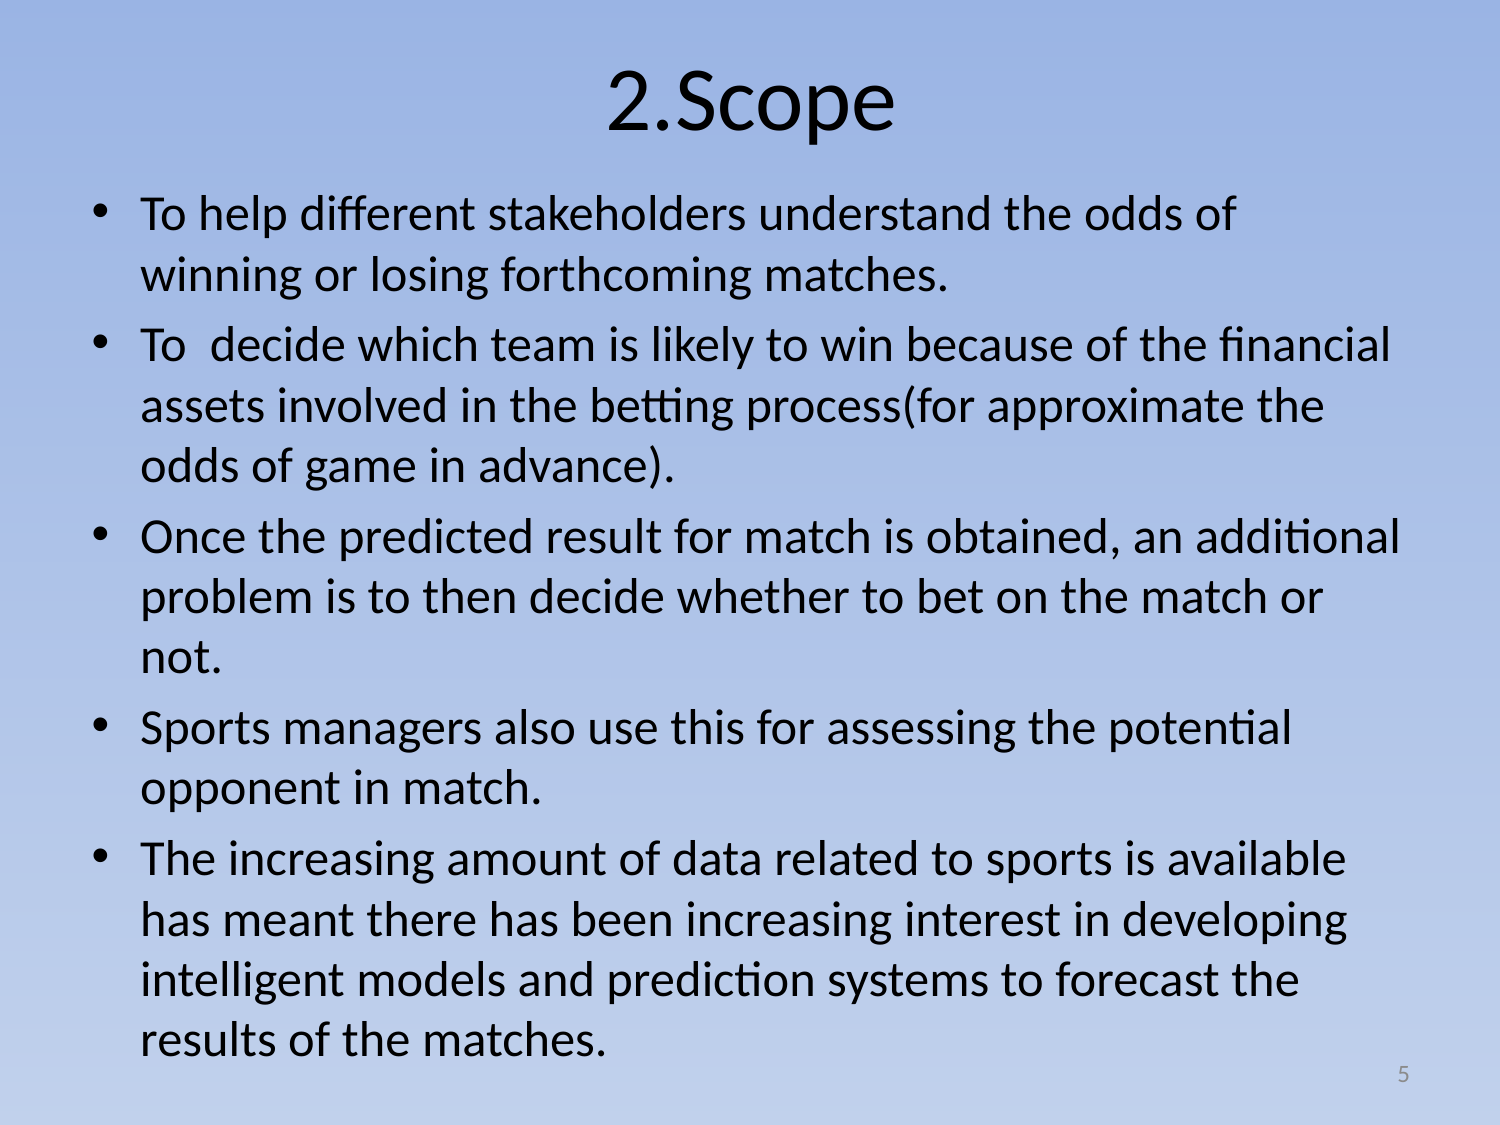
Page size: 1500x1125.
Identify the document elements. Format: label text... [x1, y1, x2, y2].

list To help different stakeholders understand the odds of winning or losing forthcoming matches. To decide which team is likely to win because of the financial assets involved in the betting process(for approximate the odds of game in advance). Once the predicted result for match is obtained, an additional problem is to then decide whether to bet on the match or not. Sports managers also use this for assessing the potential opponent in match. The increasing amount of data related to sports is available has meant there has been increasing interest in developing intelligent models and prediction systems to forecast the results of the matches. [76, 172, 1425, 1094]
title 2.Scope [76, 0, 1427, 188]
slide_number 5 [1074, 1042, 1425, 1103]
